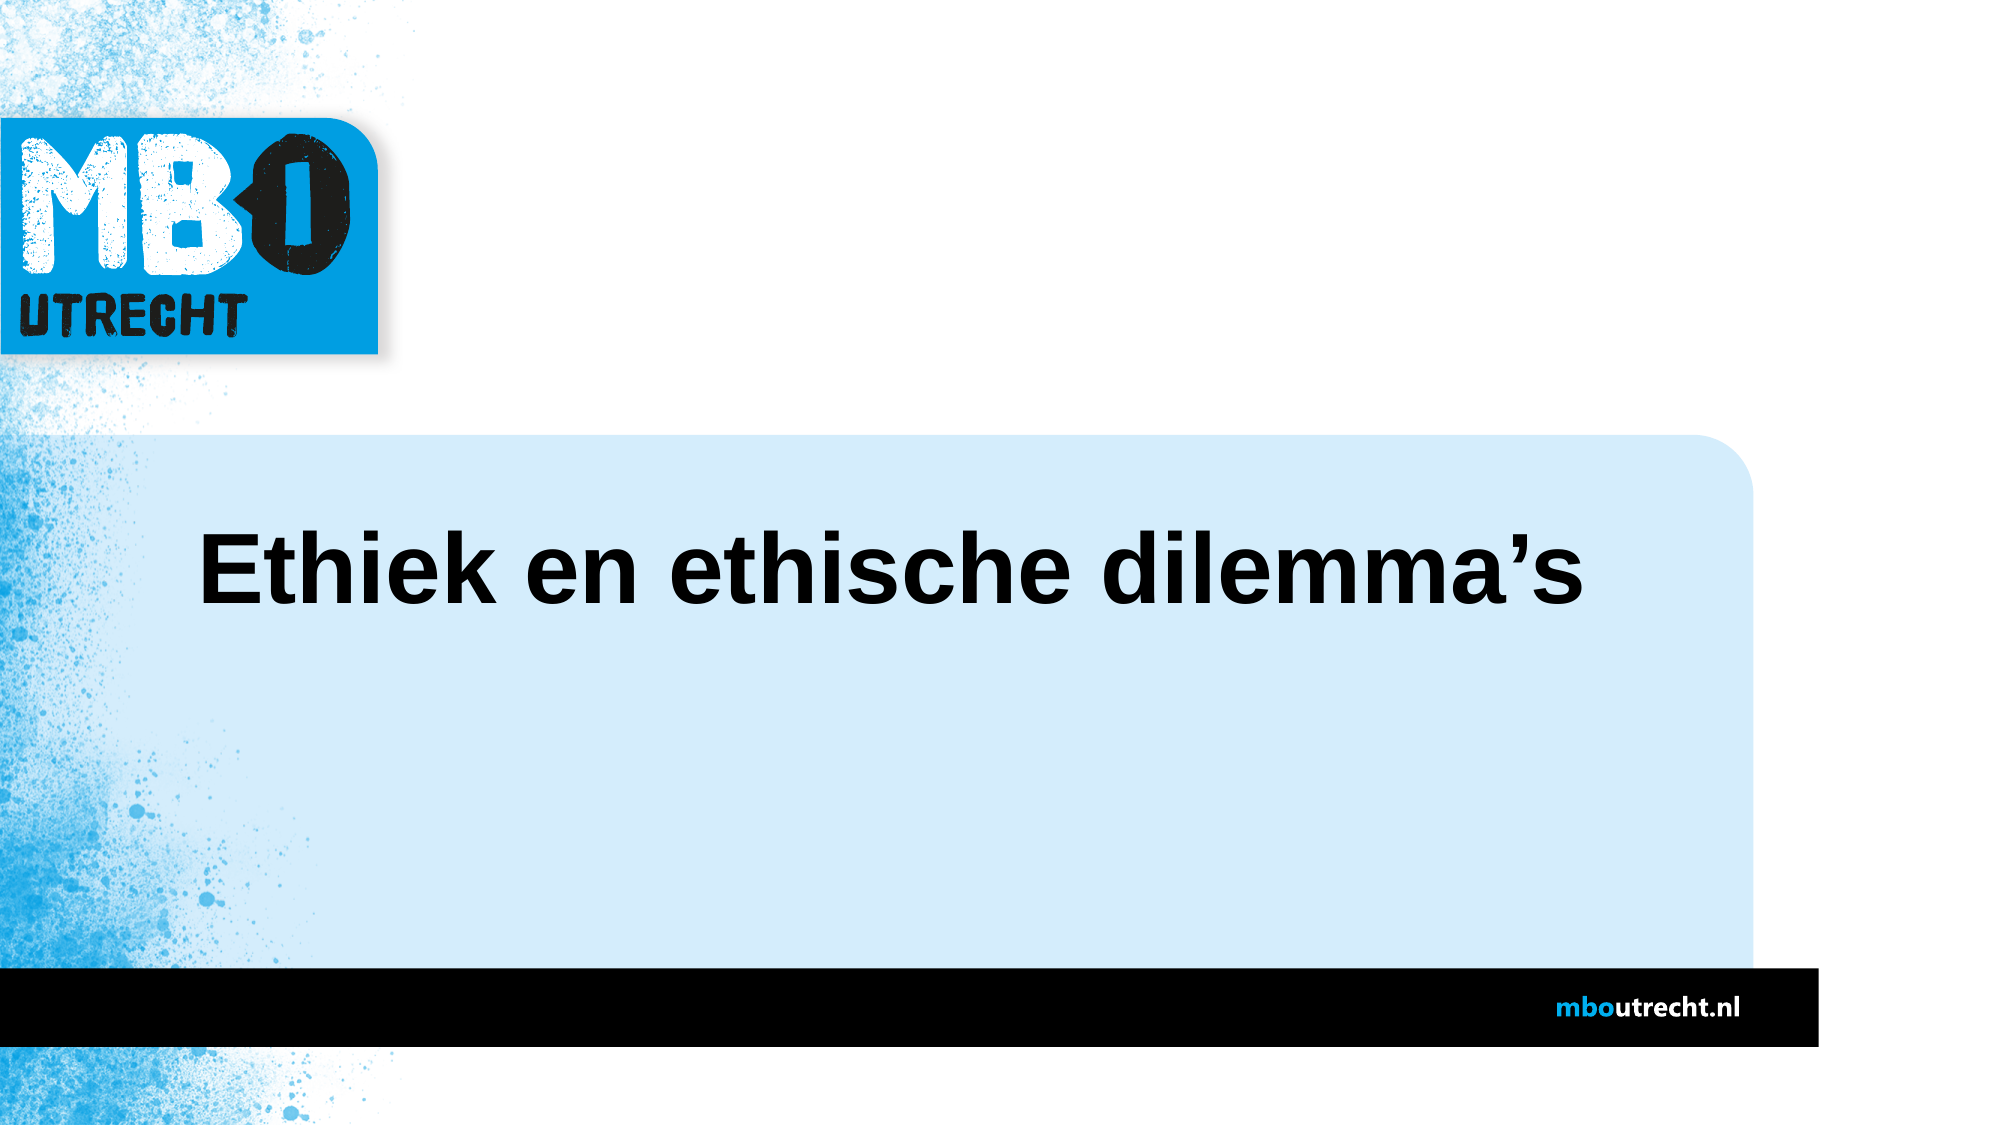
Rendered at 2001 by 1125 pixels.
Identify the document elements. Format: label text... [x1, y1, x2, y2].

picture [0, 0, 415, 968]
title Ethiek en ethische dilemma’s [197, 503, 1699, 792]
picture [0, 1047, 415, 1125]
